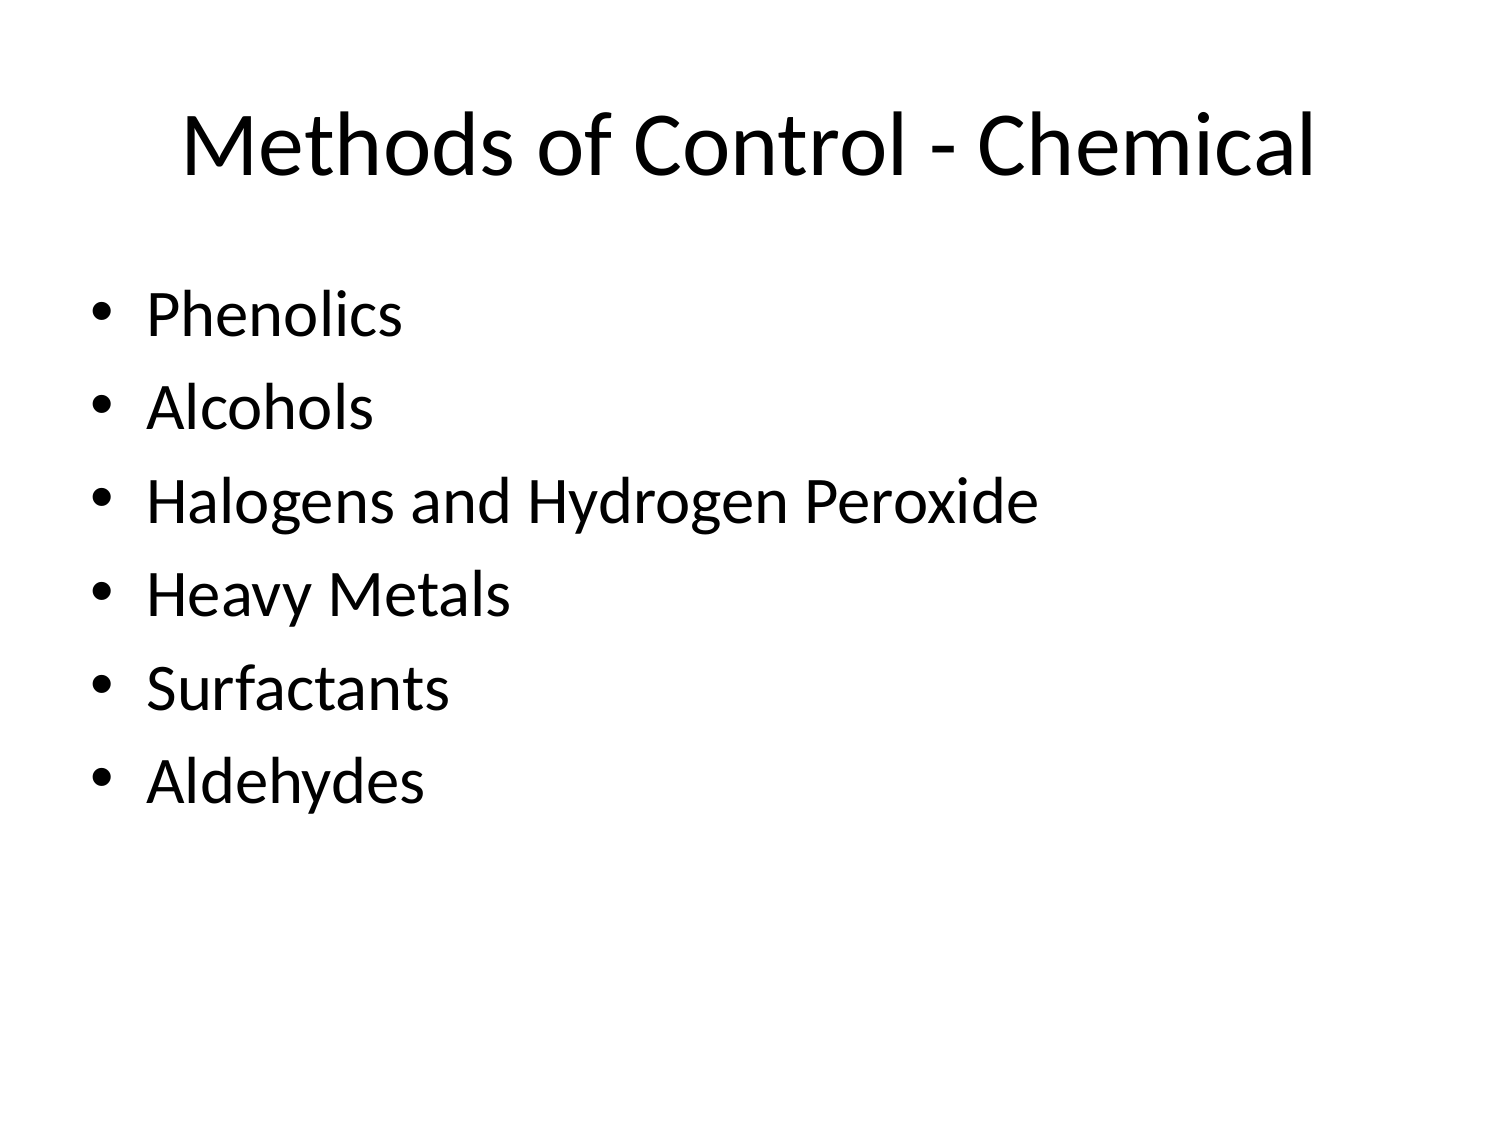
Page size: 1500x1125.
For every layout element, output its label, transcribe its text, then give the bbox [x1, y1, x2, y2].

title Methods of Control - Chemical [75, 45, 1425, 233]
list Phenolics Alcohols Halogens and Hydrogen Peroxide Heavy Metals Surfactants Aldehydes [75, 262, 1425, 1005]
